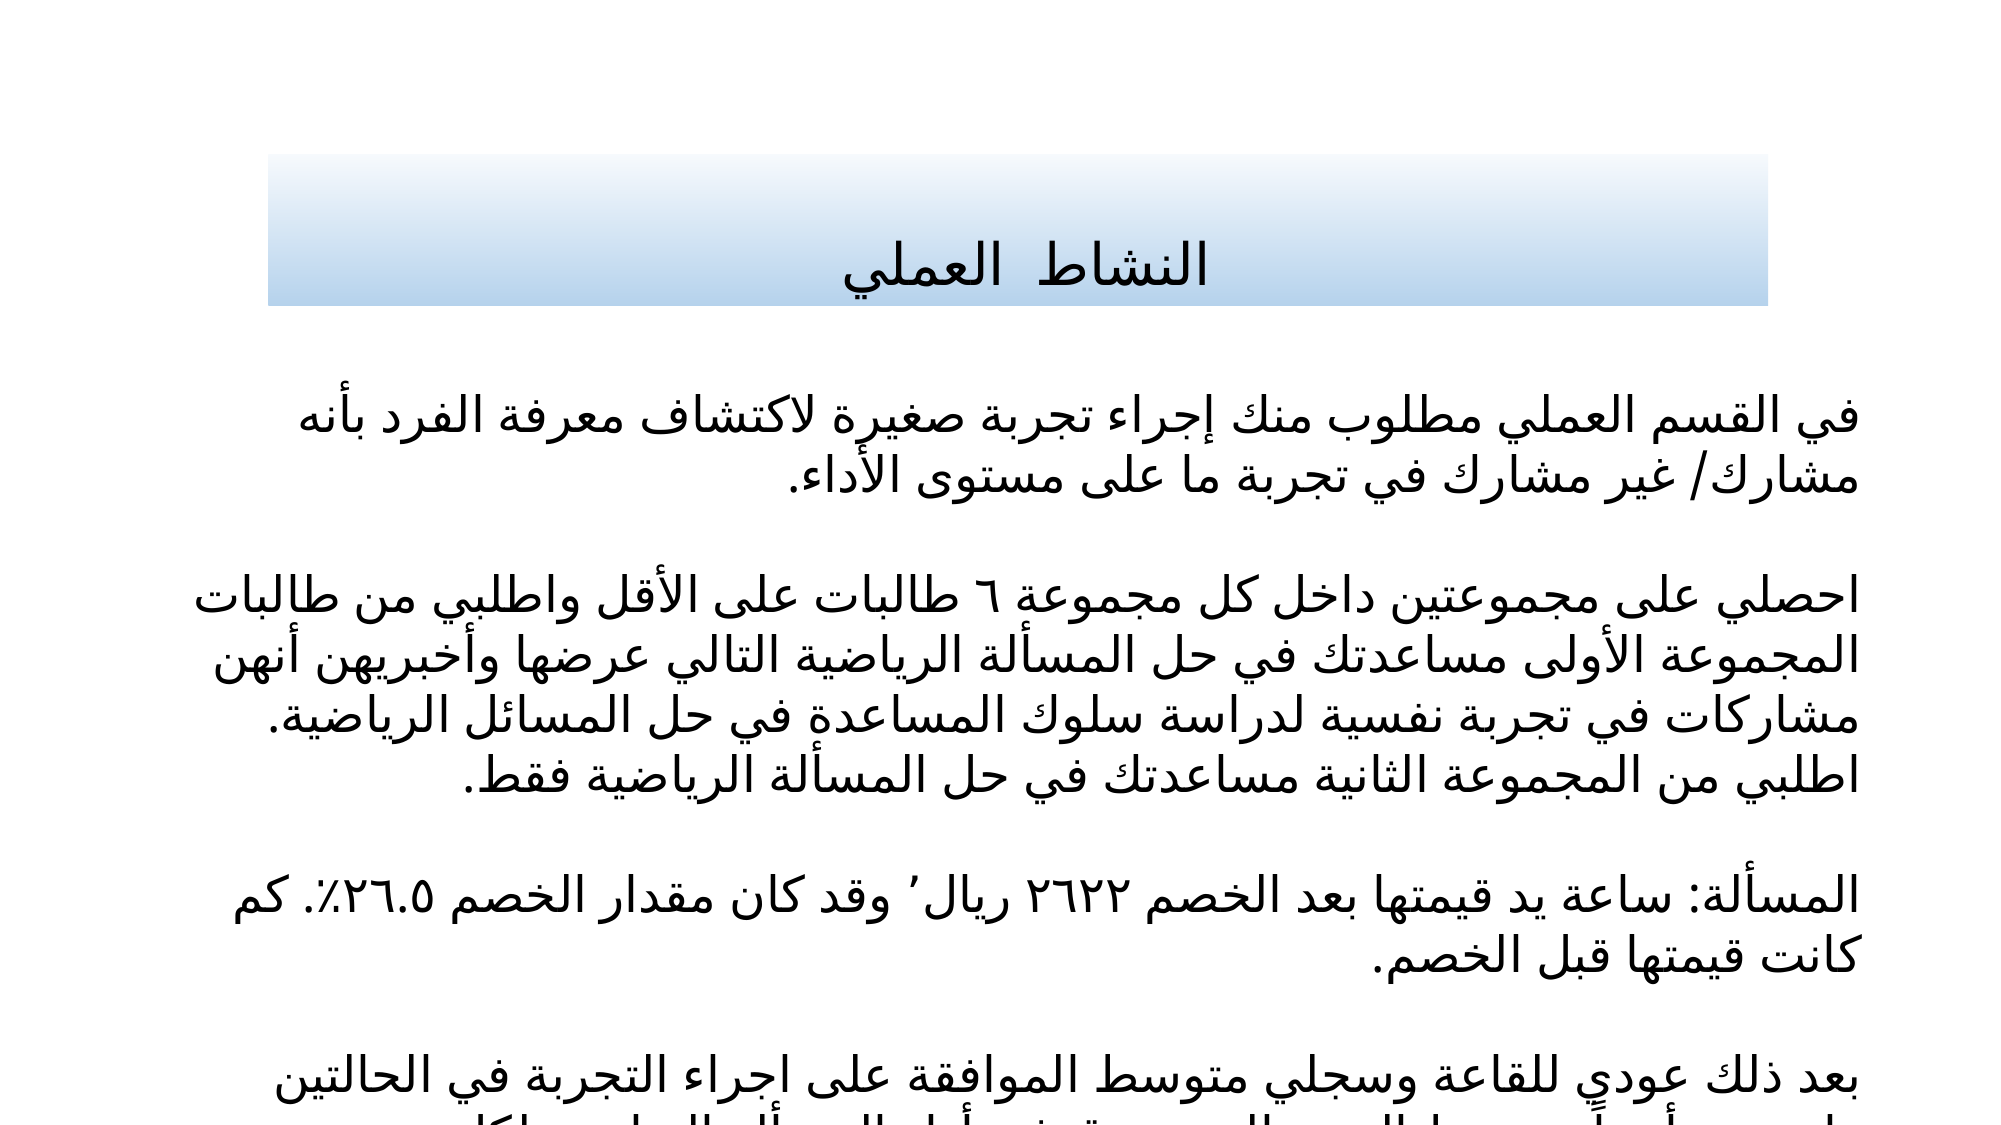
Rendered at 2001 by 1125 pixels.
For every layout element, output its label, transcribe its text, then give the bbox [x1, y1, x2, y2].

title النشاط العملي [268, 154, 1769, 306]
subtitle في القسم العملي مطلوب منك إجراء تجربة صغيرة لاكتشاف معرفة الفرد بأنه مشارك/ غير مشارك في تجربة ما على مستوى الأداء. احصلي على مجموعتين داخل كل مجموعة ٦ طالبات على الأقل واطلبي من طالبات المجموعة الأولى مساعدتك في حل المسألة الرياضية التالي عرضها وأخبريهن أنهن مشاركات في تجربة نفسية لدراسة سلوك المساعدة في حل المسائل الرياضية. اطلبي من المجموعة الثانية مساعدتك في حل المسألة الرياضية فقط. المسألة: ساعة يد قيمتها بعد الخصم ٢٦٢٢ ريال٬ وقد كان مقدار الخصم ٢٦.٥٪. كم كانت قيمتها قبل الخصم. بعد ذلك عودي للقاعة وسجلي متوسط الموافقة على اجراء التجربة في الحالتين واحسبي أيضاً متوسط الزمن المستغرق في أداء المسألة الرياضية لكل مجموعة [119, 375, 1878, 1125]
